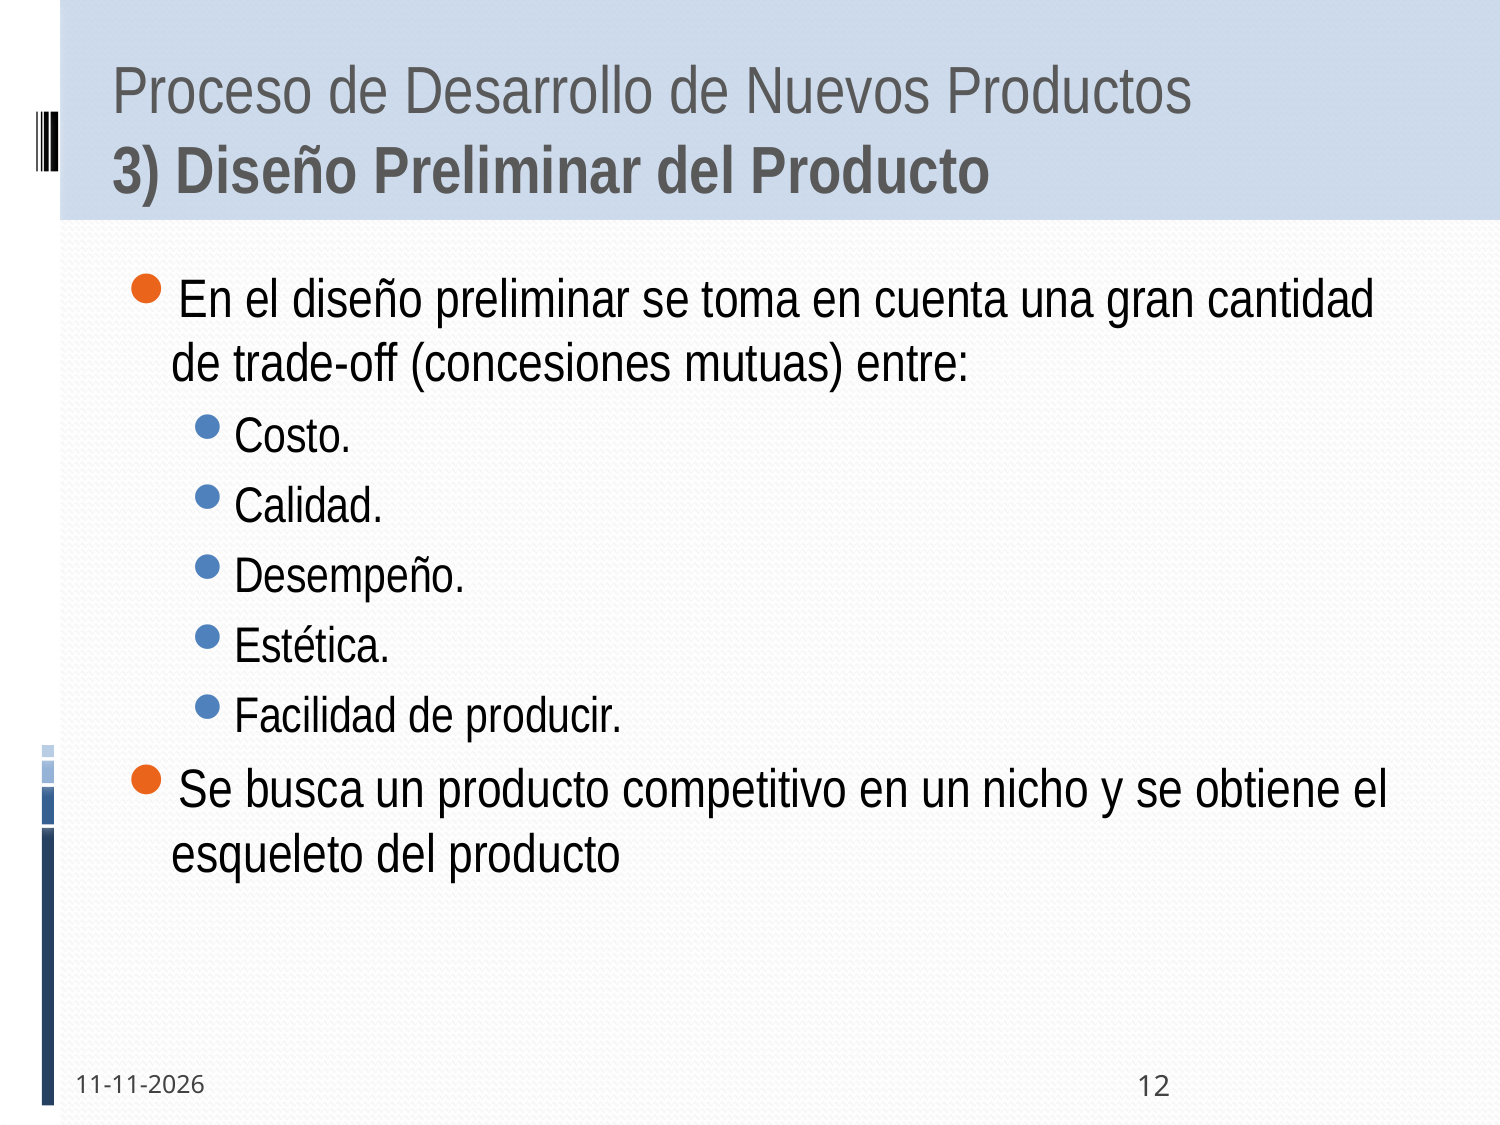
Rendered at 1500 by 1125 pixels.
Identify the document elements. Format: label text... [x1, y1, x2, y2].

slide_number 12 [1045, 1046, 1171, 1107]
list En el diseño preliminar se toma en cuenta una gran cantidad de trade-off (concesiones mutuas) entre: Costo. Calidad. Desempeño. Estética. Facilidad de producir. Se busca un producto competitivo en un nicho y se obtiene el esqueleto del producto [111, 255, 1436, 1038]
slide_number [75, 1042, 243, 1103]
title Proceso de Desarrollo de Nuevos Productos 3) Diseño Preliminar del Producto [111, 18, 1436, 207]
